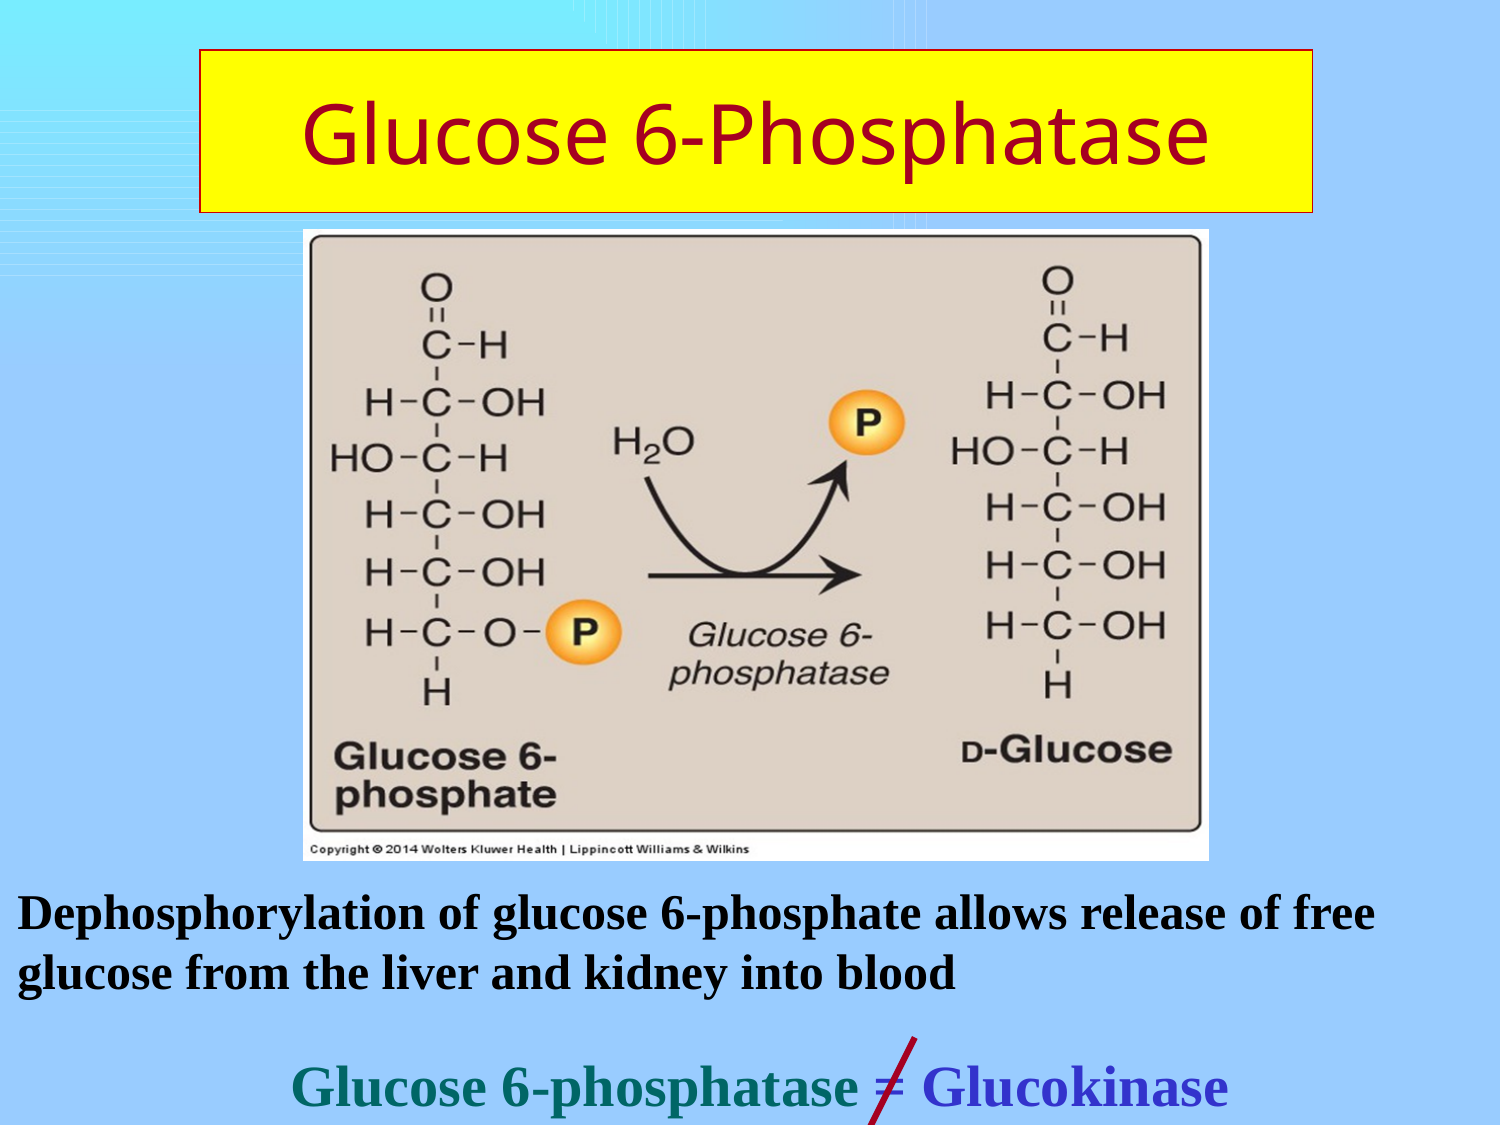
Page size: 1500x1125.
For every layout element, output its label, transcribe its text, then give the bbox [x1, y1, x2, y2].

picture [303, 229, 1209, 861]
text_box Glucose 6-phosphatase = Glucokinase [275, 1041, 1245, 1125]
text_box Dephosphorylation of glucose 6-phosphate allows release of free glucose from the liver and kidney into blood [2, 871, 1453, 1007]
title Glucose 6-Phosphatase [199, 49, 1313, 213]
